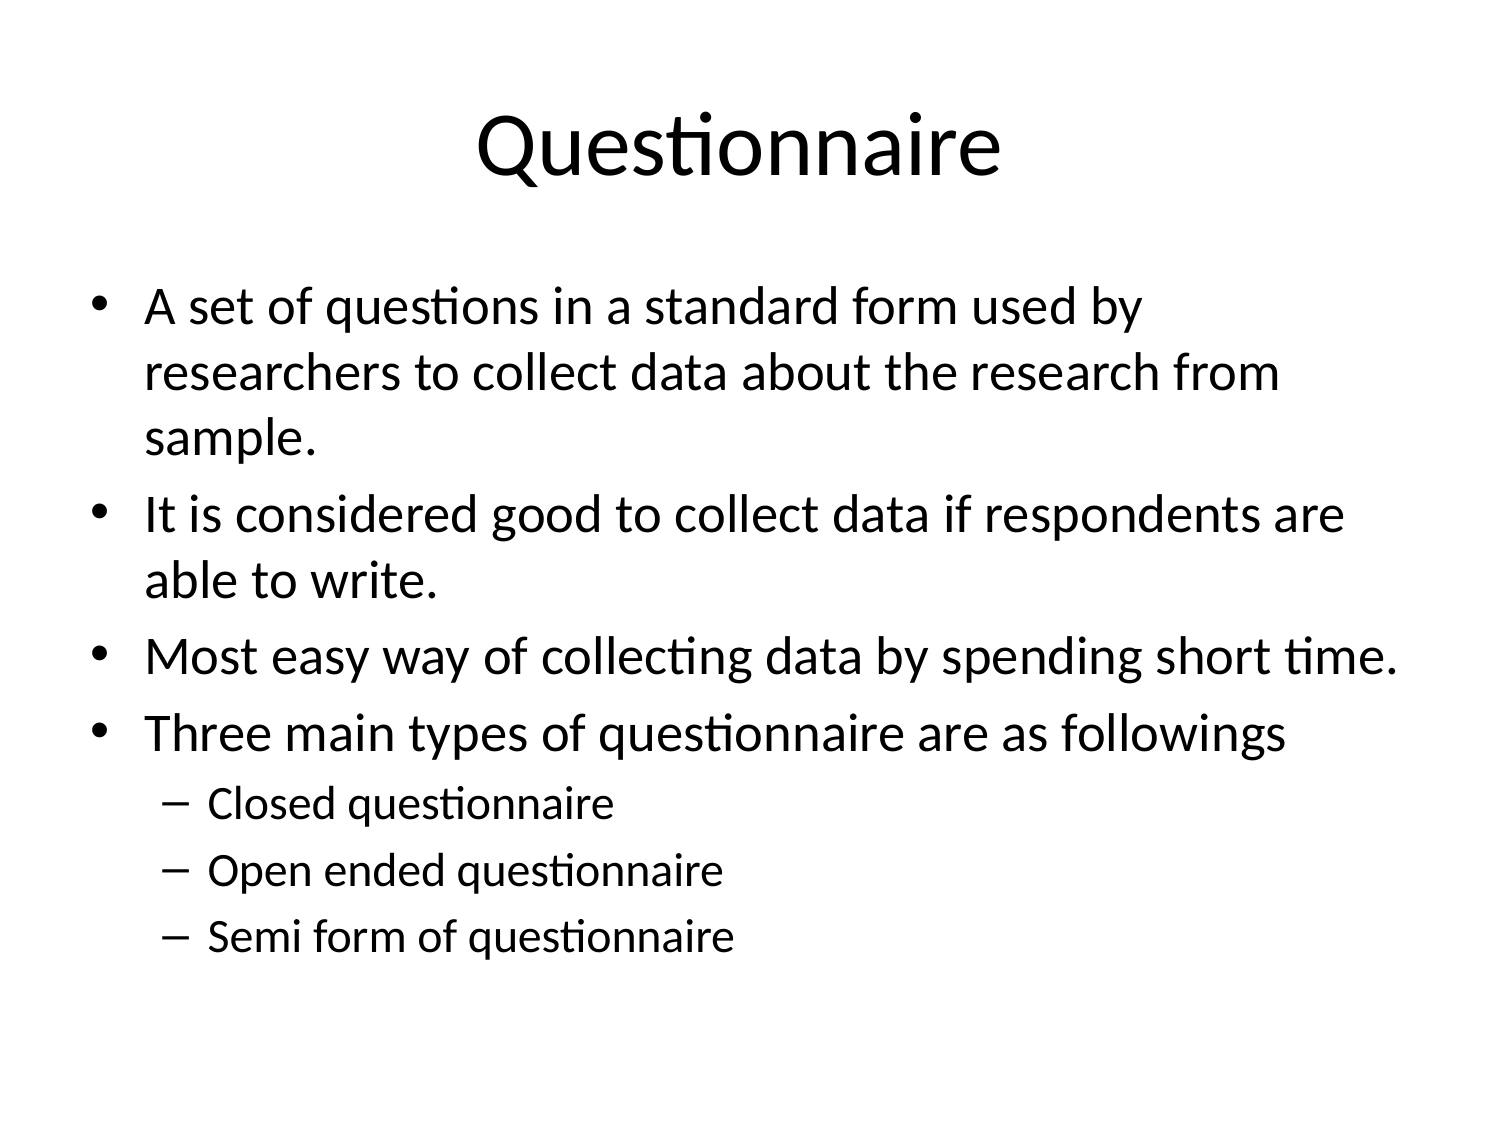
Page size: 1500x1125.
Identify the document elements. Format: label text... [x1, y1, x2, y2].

title Questionnaire [75, 45, 1425, 233]
list A set of questions in a standard form used by researchers to collect data about the research from sample. It is considered good to collect data if respondents are able to write. Most easy way of collecting data by spending short time. Three main types of questionnaire are as followings Closed questionnaire Open ended questionnaire Semi form of questionnaire [75, 262, 1425, 1005]
